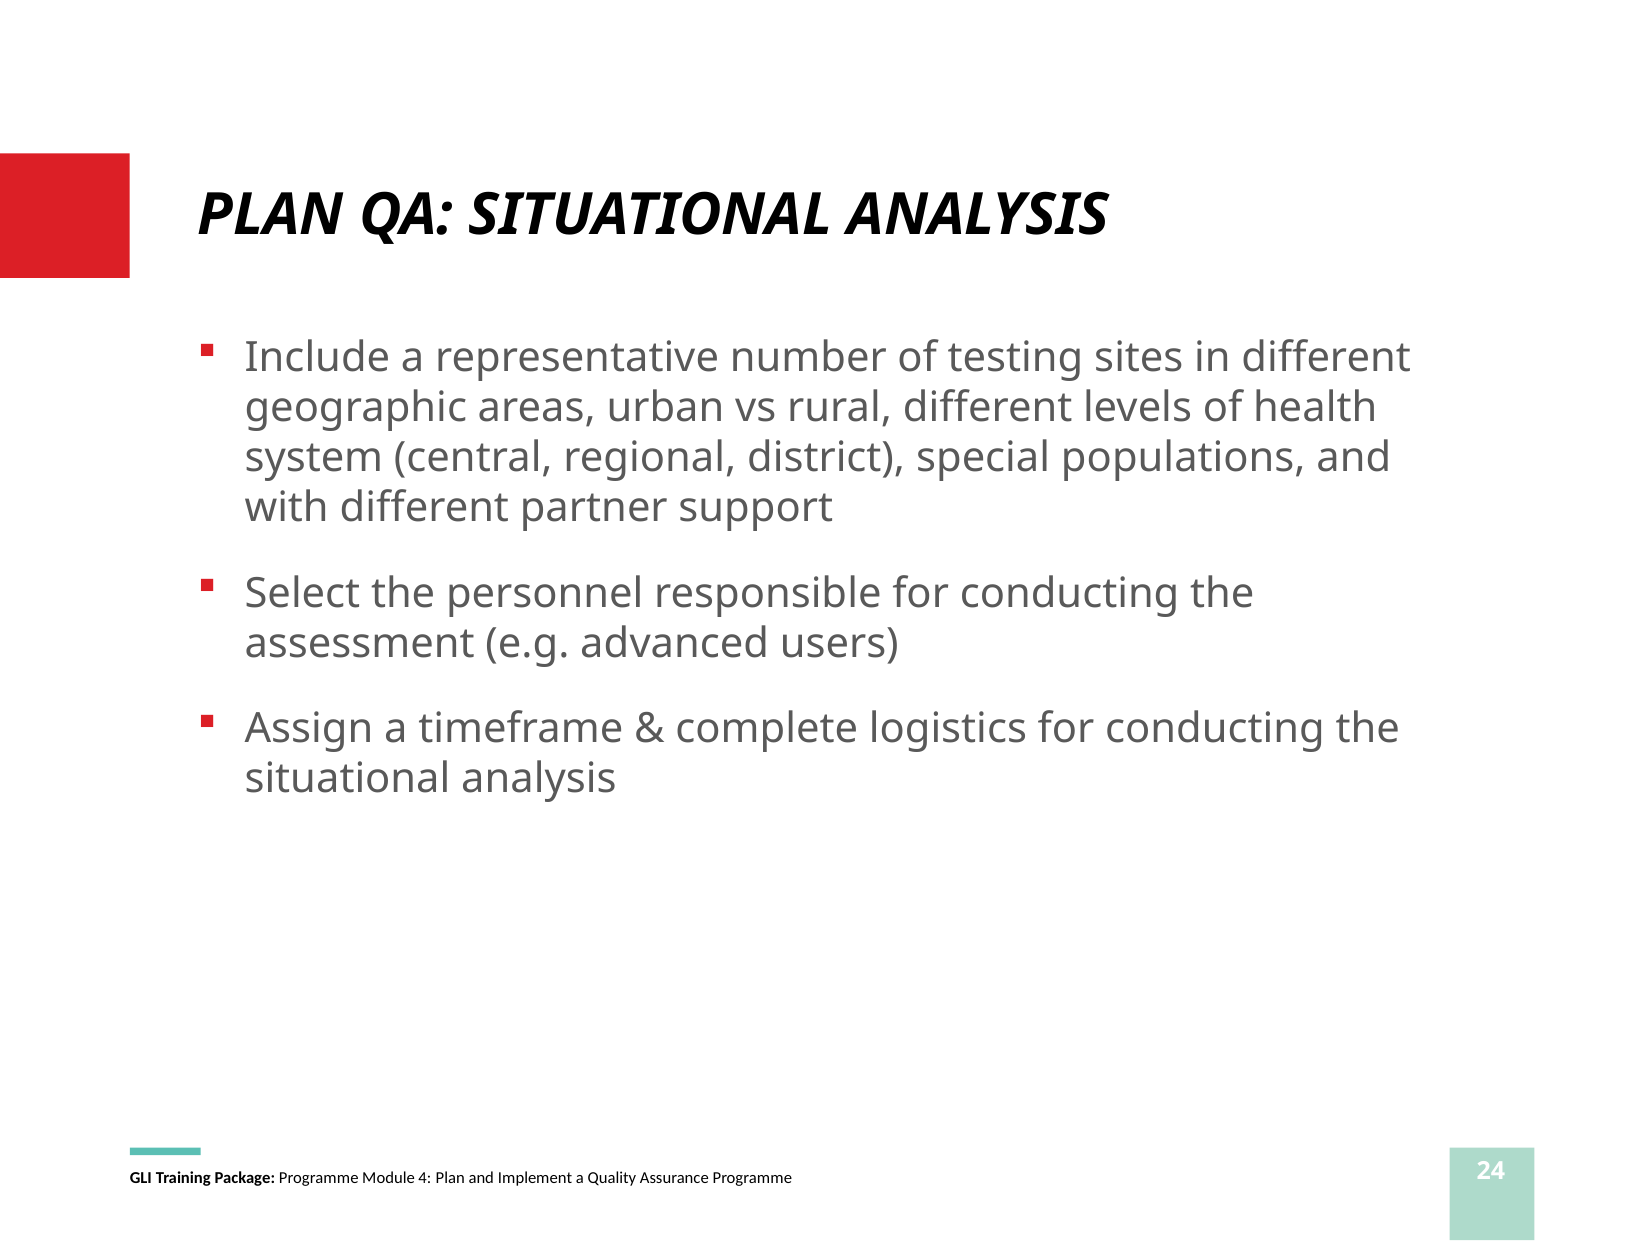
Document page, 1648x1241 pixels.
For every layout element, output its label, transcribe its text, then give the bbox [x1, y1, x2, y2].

title PLAN QA: SITUATIONAL ANALYSIS [197, 153, 1450, 278]
list Include a representative number of testing sites in different geographic areas, urban vs rural, different levels of health system (central, regional, district), special populations, and with different partner support Select the personnel responsible for conducting the assessment (e.g. advanced users) Assign a timeframe & complete logistics for conducting the situational analysis [197, 330, 1450, 1087]
